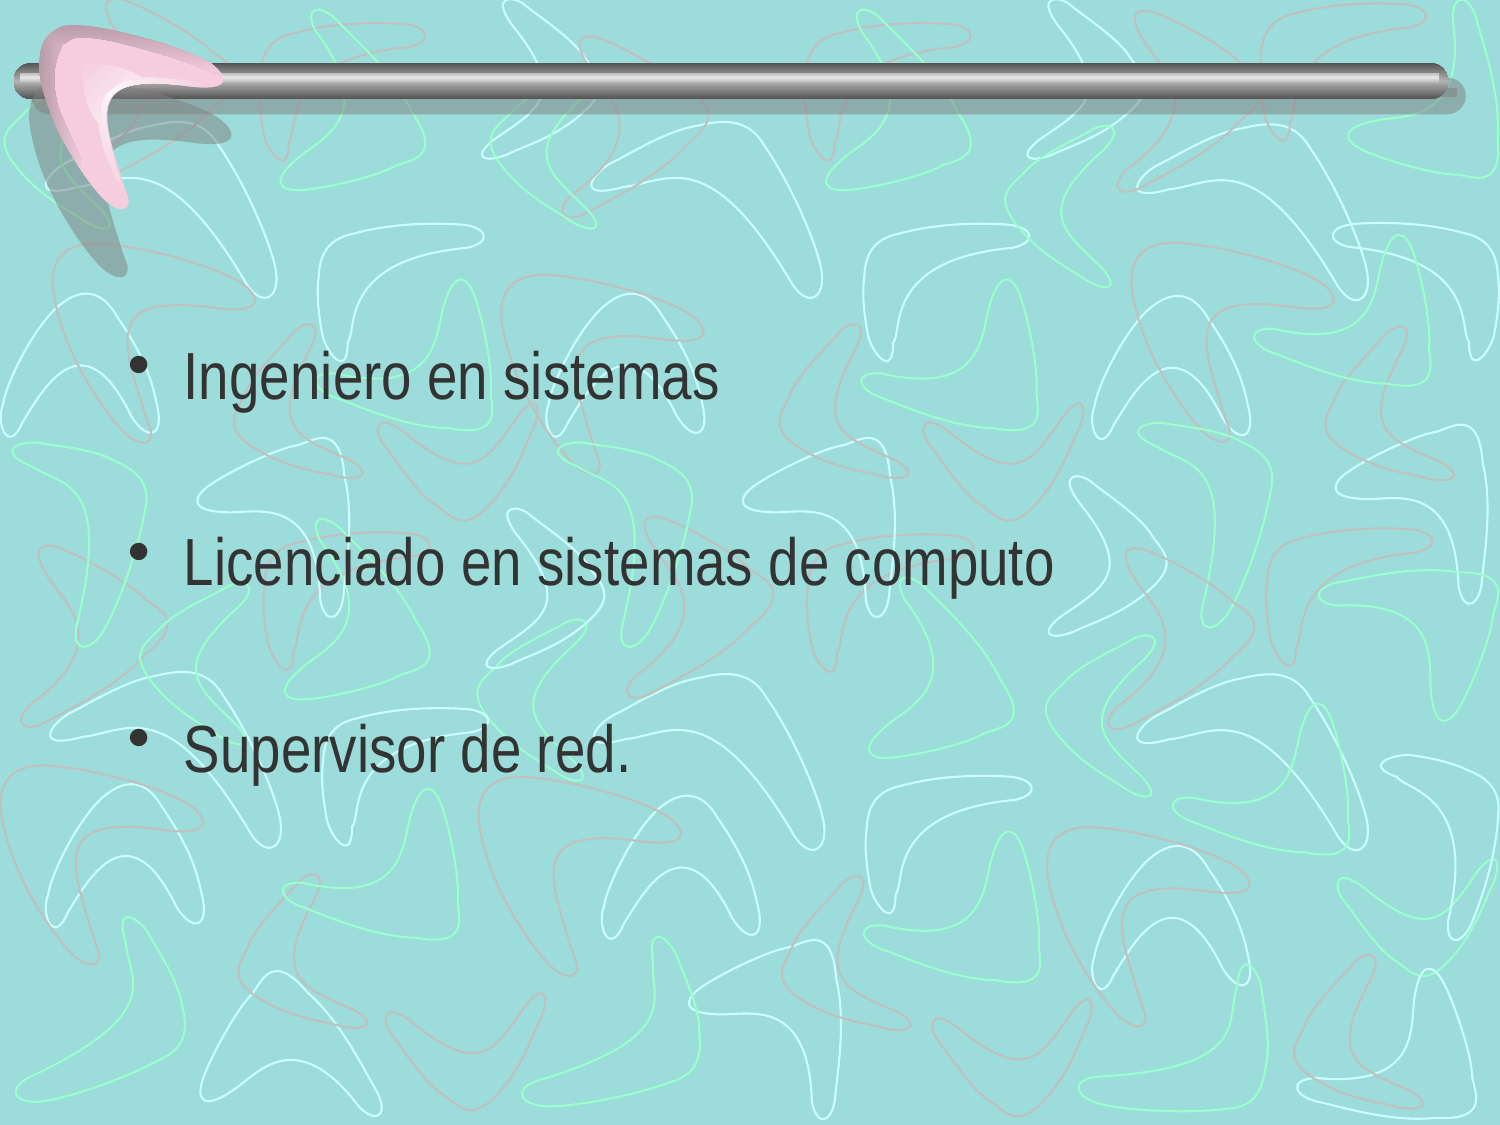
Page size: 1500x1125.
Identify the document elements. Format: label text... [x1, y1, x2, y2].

list Ingeniero en sistemas Licenciado en sistemas de computo Supervisor de red. [112, 324, 1388, 1000]
